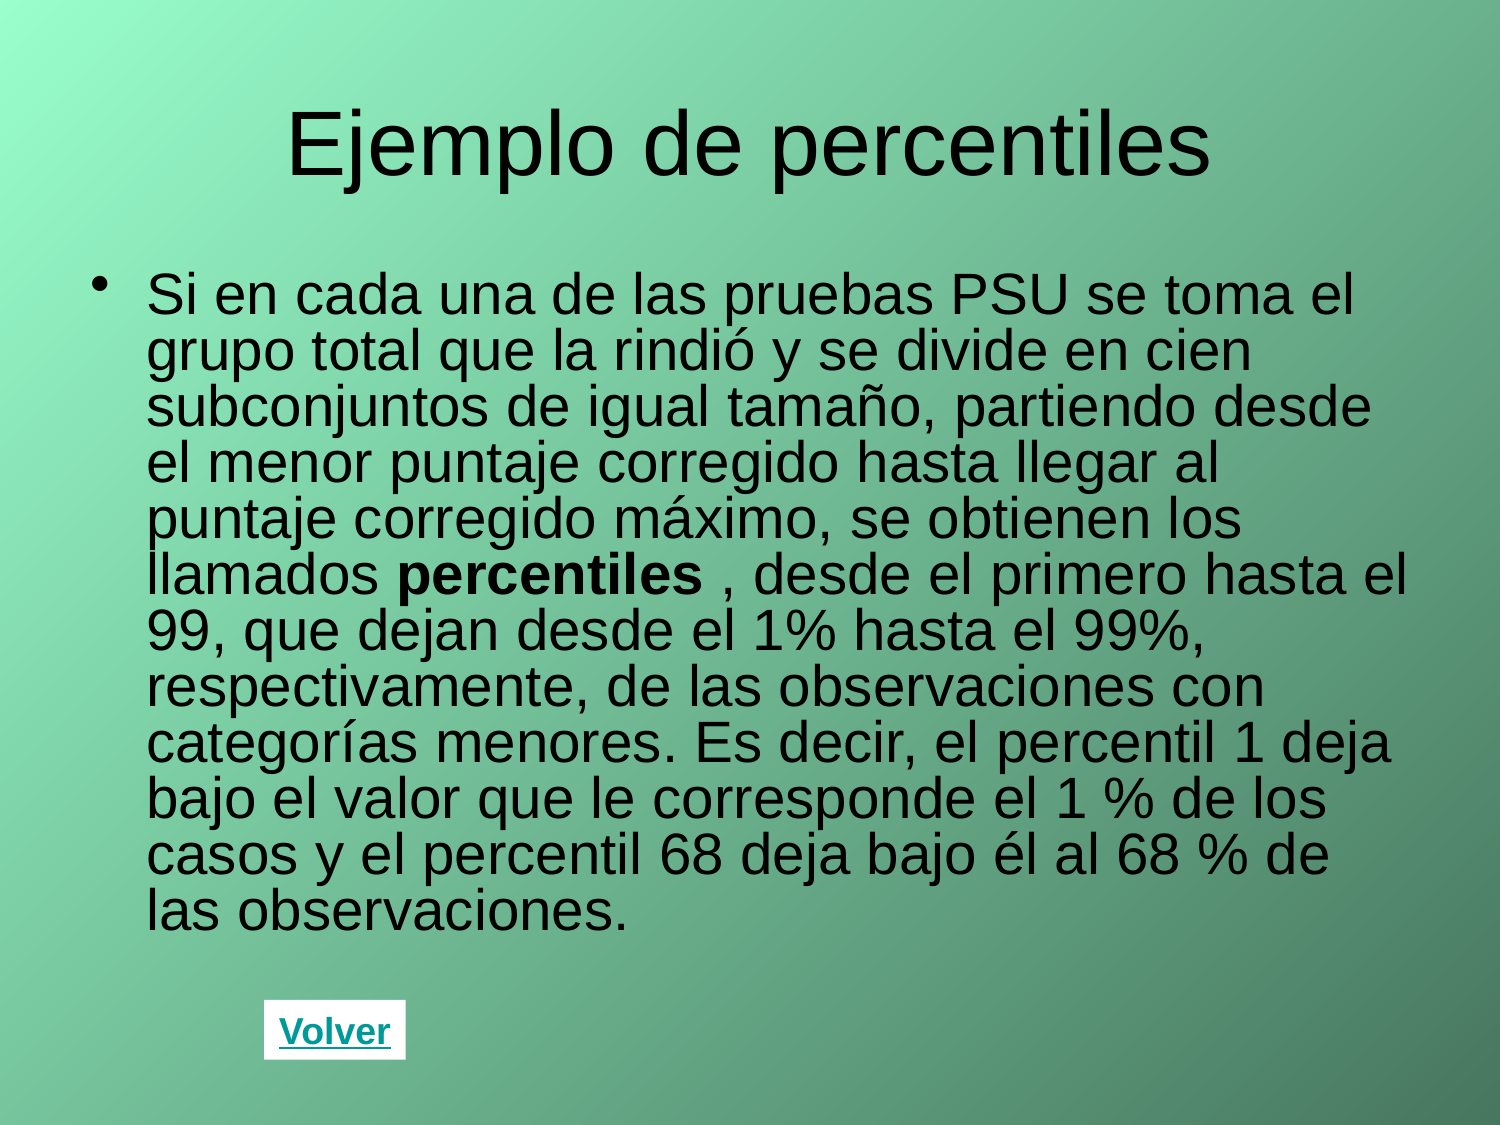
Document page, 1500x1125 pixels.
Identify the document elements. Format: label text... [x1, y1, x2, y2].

text_box Volver [264, 999, 406, 1060]
title Ejemplo de percentiles [74, 44, 1426, 233]
list Si en cada una de las pruebas PSU se toma el grupo total que la rindió y se divide en cien subconjuntos de igual tamaño, partiendo desde el menor puntaje corregido hasta llegar al puntaje corregido máximo, se obtienen los llamados percentiles , desde el primero hasta el 99, que dejan desde el 1% hasta el 99%, respectivamente, de las observaciones con categorías menores. Es decir, el percentil 1 deja bajo el valor que le corresponde el 1 % de los casos y el percentil 68 deja bajo él al 68 % de las observaciones. [74, 262, 1426, 1006]
